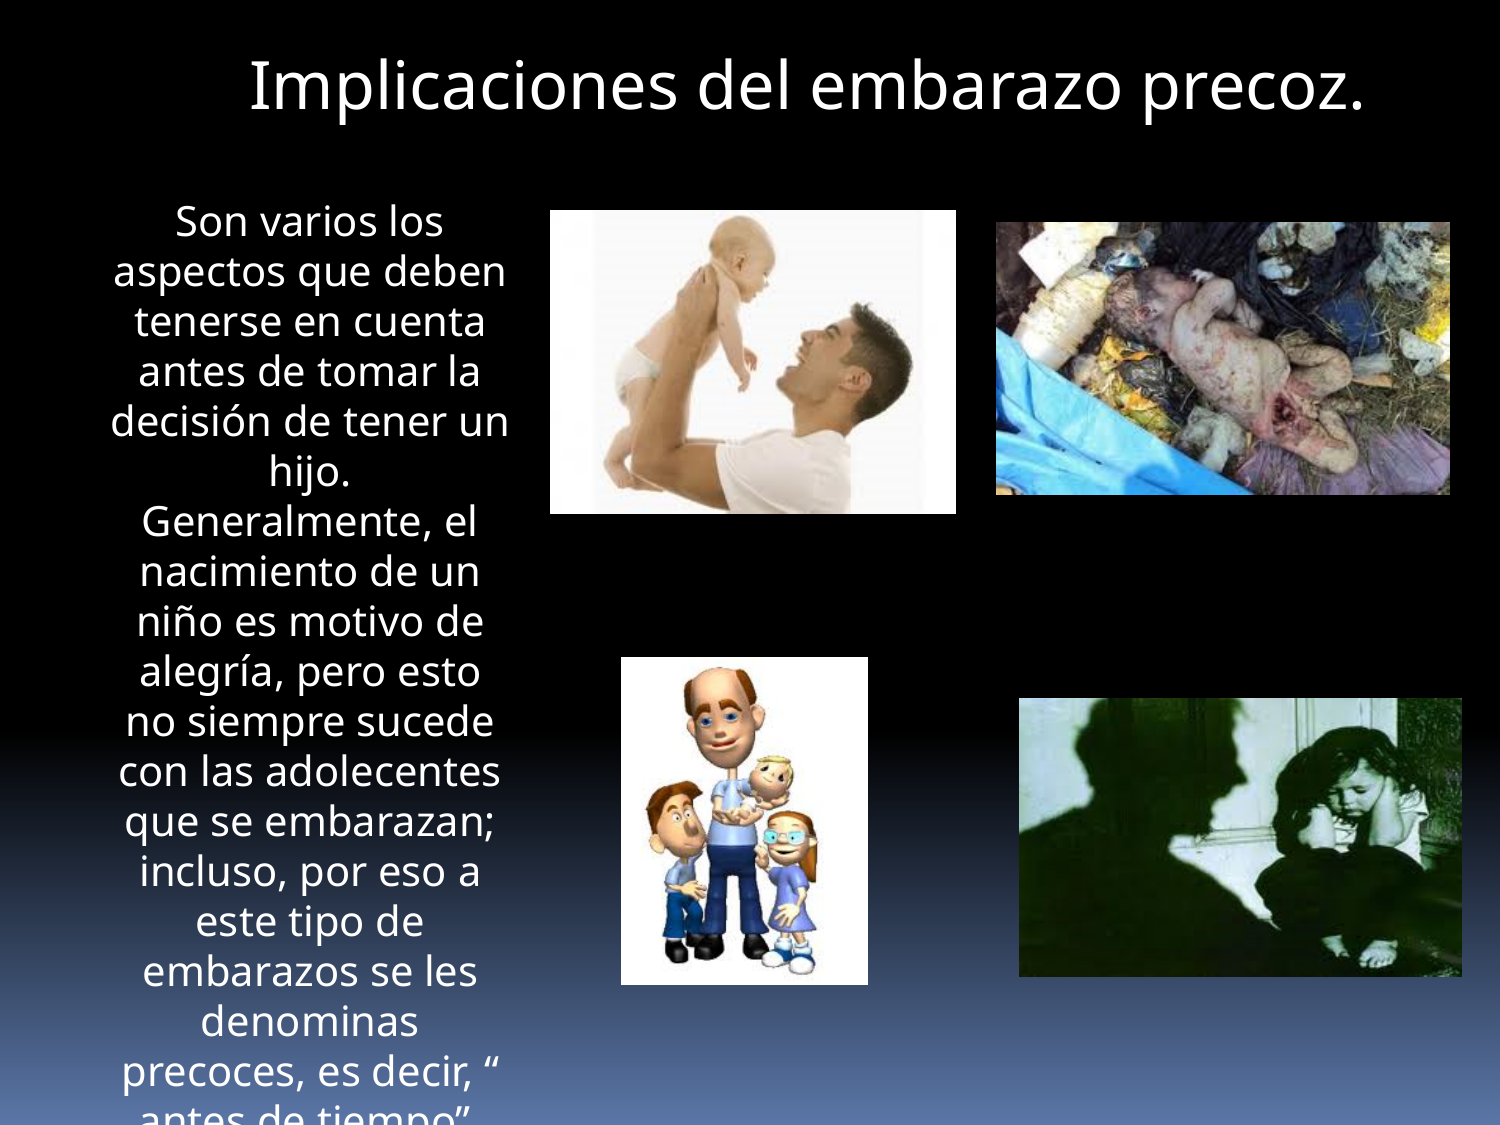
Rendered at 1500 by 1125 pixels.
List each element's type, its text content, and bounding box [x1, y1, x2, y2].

picture [550, 210, 956, 515]
picture [620, 657, 868, 985]
picture [1018, 698, 1463, 978]
text_box Son varios los aspectos que deben tenerse en cuenta antes de tomar la decisión de tener un hijo. Generalmente, el nacimiento de un niño es motivo de alegría, pero esto no siempre sucede con las adolecentes que se embarazan; incluso, por eso a este tipo de embarazos se les denominas precoces, es decir, “ antes de tiempo”. [93, 187, 528, 1125]
text_box Implicaciones del embarazo precoz. [234, 35, 1454, 130]
picture [995, 222, 1450, 495]
